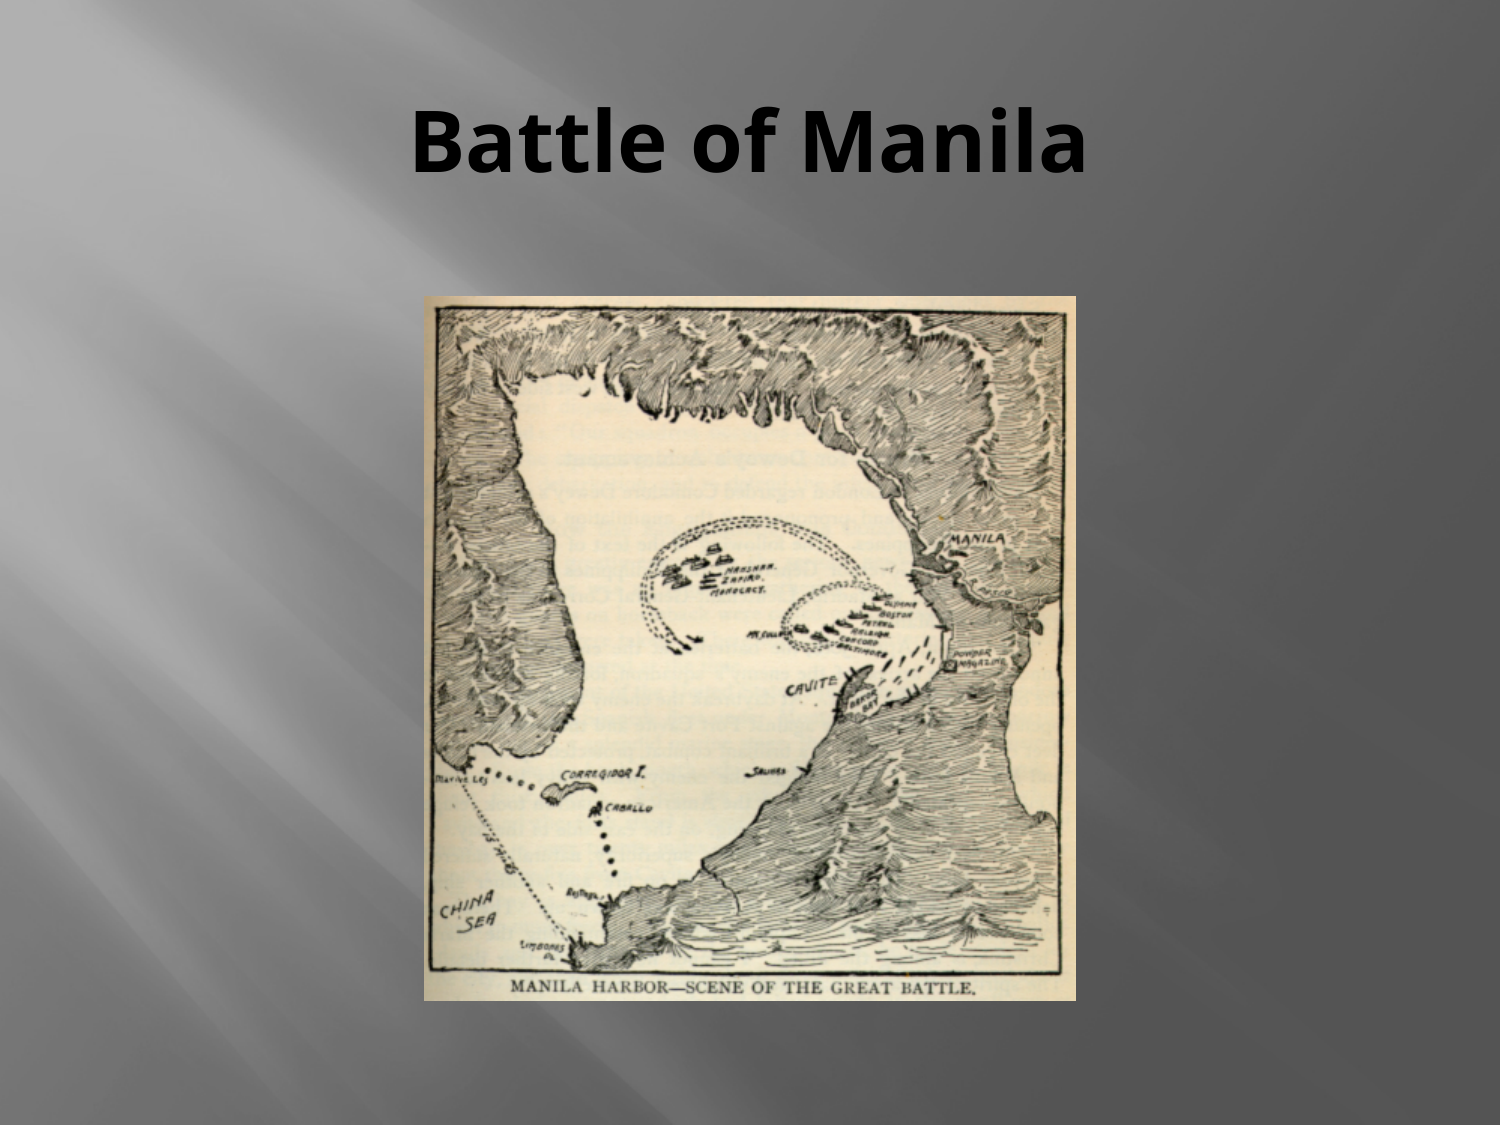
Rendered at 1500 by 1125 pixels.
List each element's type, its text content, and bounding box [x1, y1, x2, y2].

title Battle of Manila [75, 45, 1425, 233]
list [424, 296, 1076, 1001]
